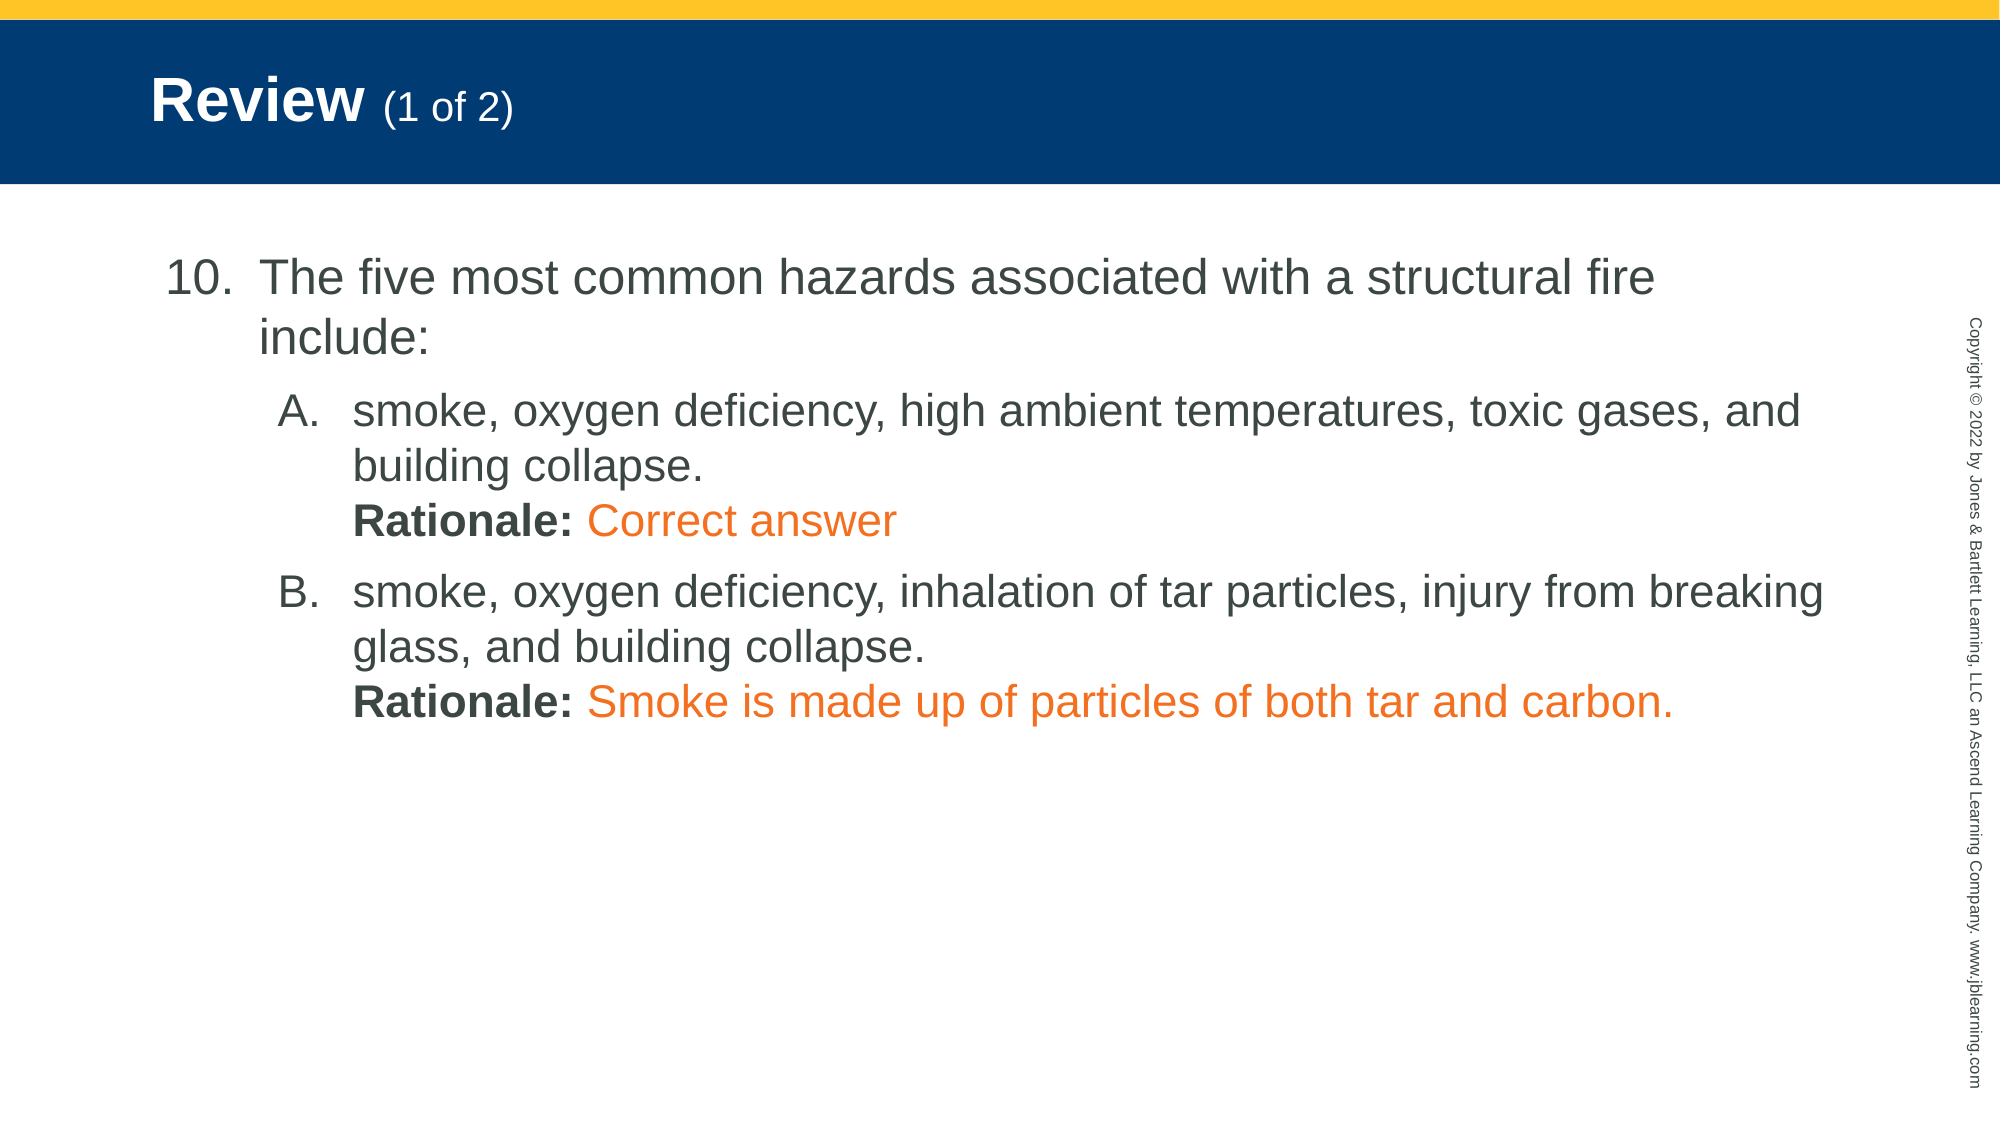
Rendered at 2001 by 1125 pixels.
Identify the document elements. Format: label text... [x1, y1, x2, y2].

title Review (1 of 2) [0, 19, 2000, 185]
list The five most common hazards associated with a structural fire include: smoke, oxygen deficiency, high ambient temperatures, toxic gases, and building collapse. Rationale: Correct answer smoke, oxygen deficiency, inhalation of tar particles, injury from breaking glass, and building collapse. Rationale: Smoke is made up of particles of both tar and carbon. [150, 237, 1850, 1025]
